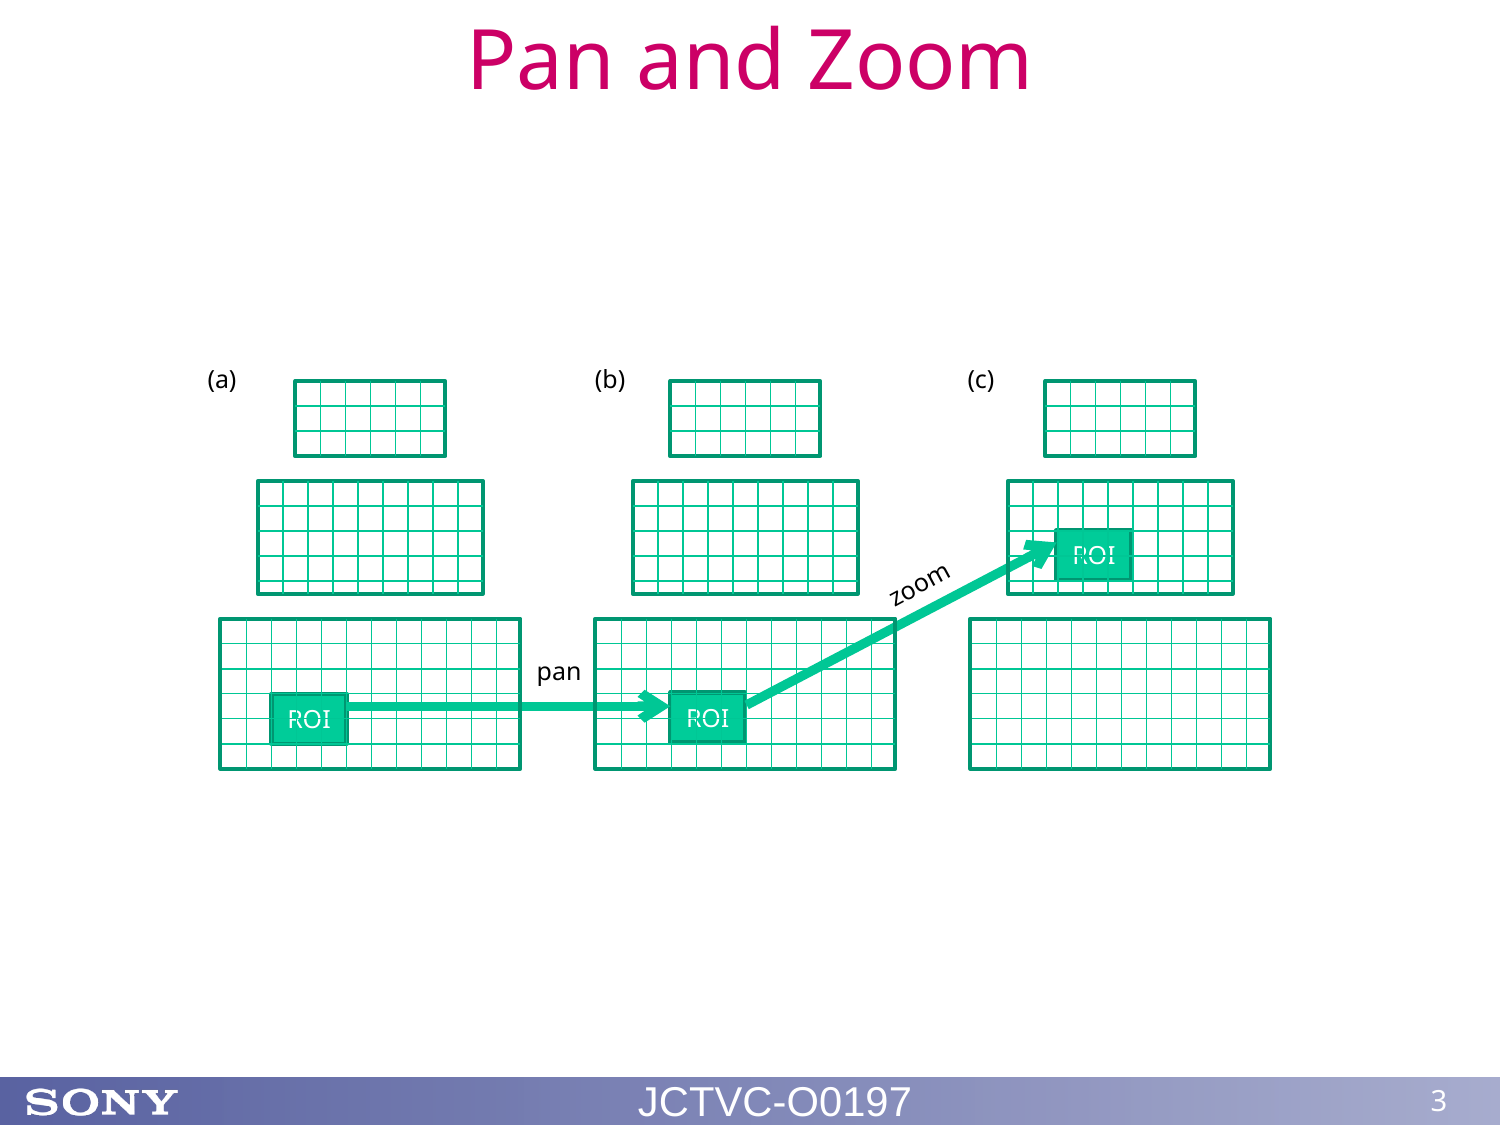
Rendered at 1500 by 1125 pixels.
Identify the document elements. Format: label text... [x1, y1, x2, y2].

title Pan and Zoom [112, 0, 1388, 115]
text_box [524, 647, 568, 743]
slide_number 3 [1149, 1074, 1463, 1125]
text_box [185, 356, 521, 769]
picture [26, 1088, 178, 1116]
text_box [573, 356, 896, 769]
footer JCTVC-O0197 [537, 1074, 1013, 1125]
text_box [945, 356, 1271, 769]
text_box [899, 529, 940, 706]
